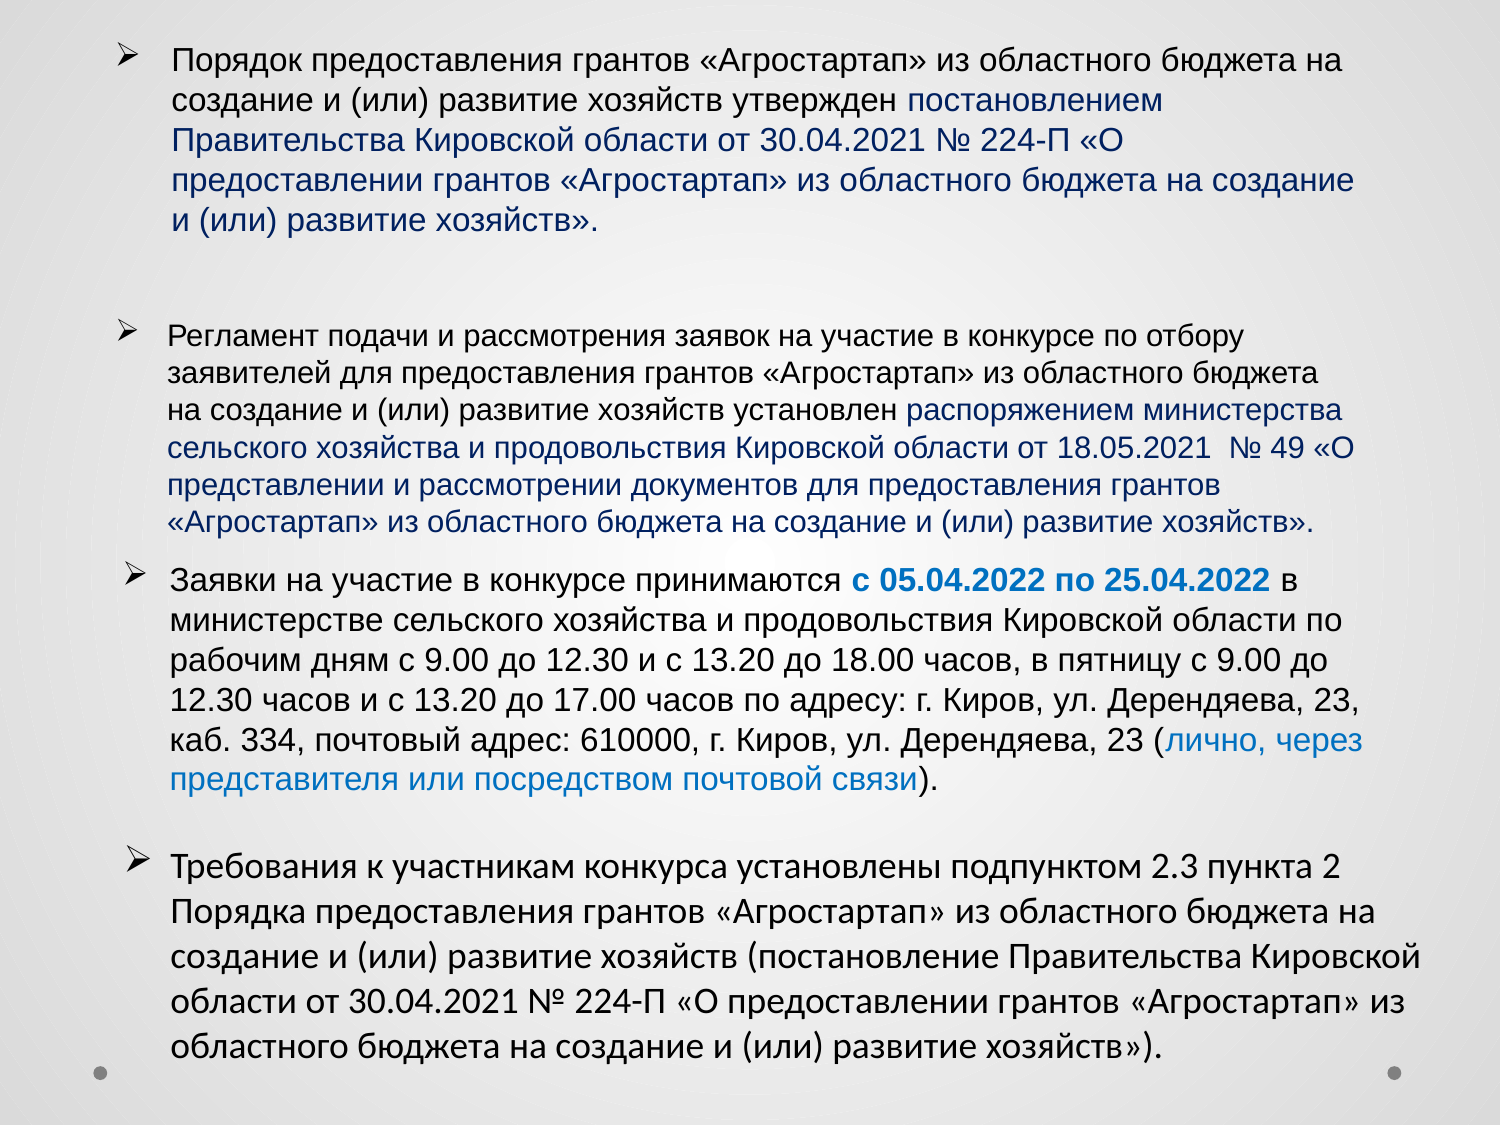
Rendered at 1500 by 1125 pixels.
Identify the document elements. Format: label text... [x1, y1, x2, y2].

text_box Порядок предоставления грантов «Агростартап» из областного бюджета на создание и (или) развитие хозяйств утвержден постановлением Правительства Кировской области от 30.04.2021 № 224-П «О предоставлении грантов «Агростартап» из областного бюджета на создание и (или) развитие хозяйств». [100, 30, 1376, 244]
text_box Заявки на участие в конкурсе принимаются с 05.04.2022 по 25.04.2022 в министерстве сельского хозяйства и продовольствия Кировской области по рабочим дням с 9.00 до 12.30 и с 13.20 до 18.00 часов, в пятницу с 9.00 до 12.30 часов и с 13.20 до 17.00 часов по адресу: г. Киров, ул. Дерендяева, 23, каб. 334, почтовый адрес: 610000, г. Киров, ул. Дерендяева, 23 (лично, через представителя или посредством почтовой связи). [107, 550, 1408, 775]
title Регламент подачи и рассмотрения заявок на участие в конкурсе по отбору заявителей для предоставления грантов «Агростартап» из областного бюджета на создание и (или) развитие хозяйств установлен распоряжением министерства сельского хозяйства и продовольствия Кировской области от 18.05.2021 № 49 «О представлении и рассмотрении документов для предоставления грантов «Агростартап» из областного бюджета на создание и (или) развитие хозяйств». [100, 302, 1376, 589]
text_box Требования к участникам конкурса установлены подпунктом 2.3 пункта 2 Порядка предоставления грантов «Агростартап» из областного бюджета на создание и (или) развитие хозяйств (постановление Правительства Кировской области от 30.04.2021 № 224-П «О предоставлении грантов «Агростартап» из областного бюджета на создание и (или) развитие хозяйств»). [108, 834, 1438, 1074]
